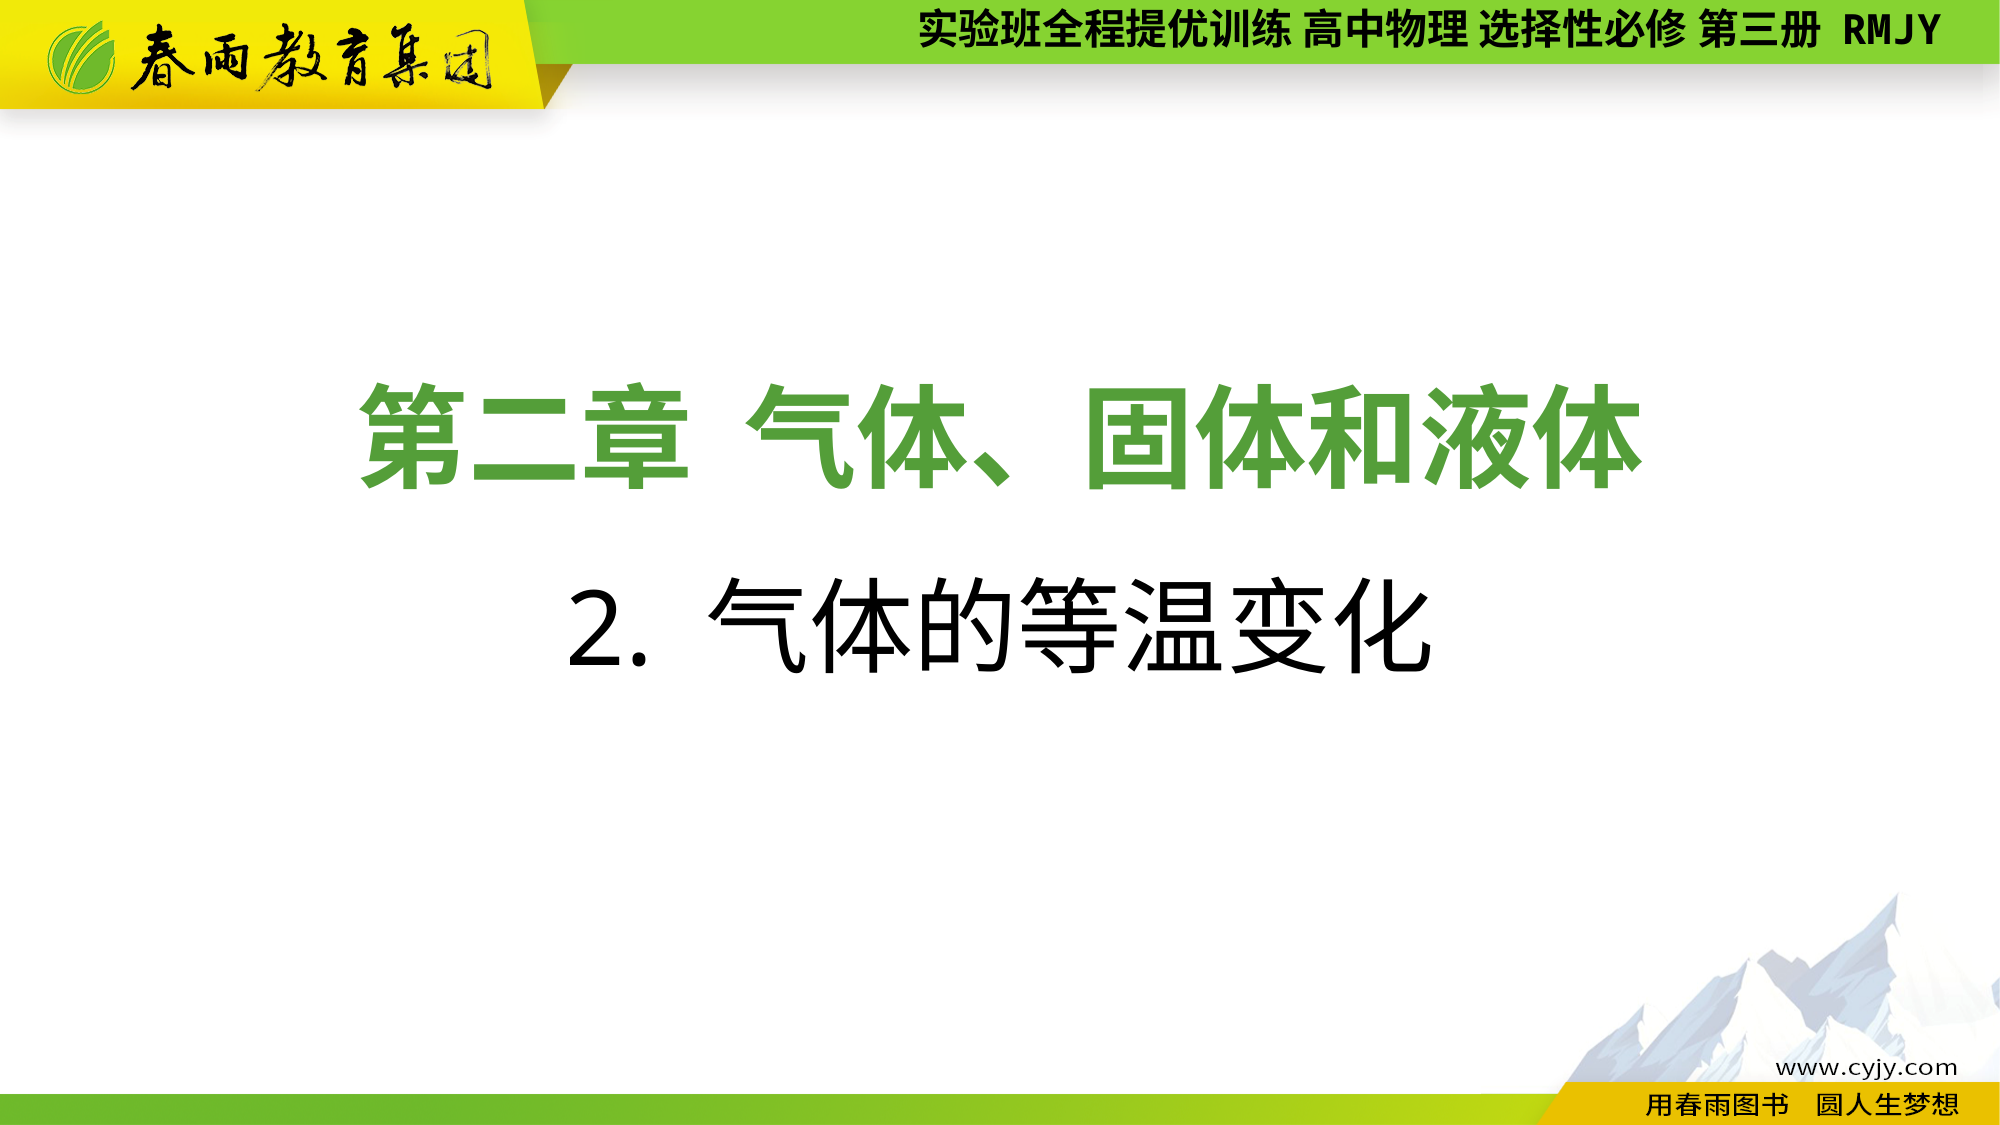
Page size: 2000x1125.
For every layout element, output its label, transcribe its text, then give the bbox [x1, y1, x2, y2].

text_box 2. 气体的等温变化 [54, 491, 1946, 694]
picture [0, 0, 2000, 1125]
text_box 第二章 气体、固体和液体 [54, 291, 1946, 491]
